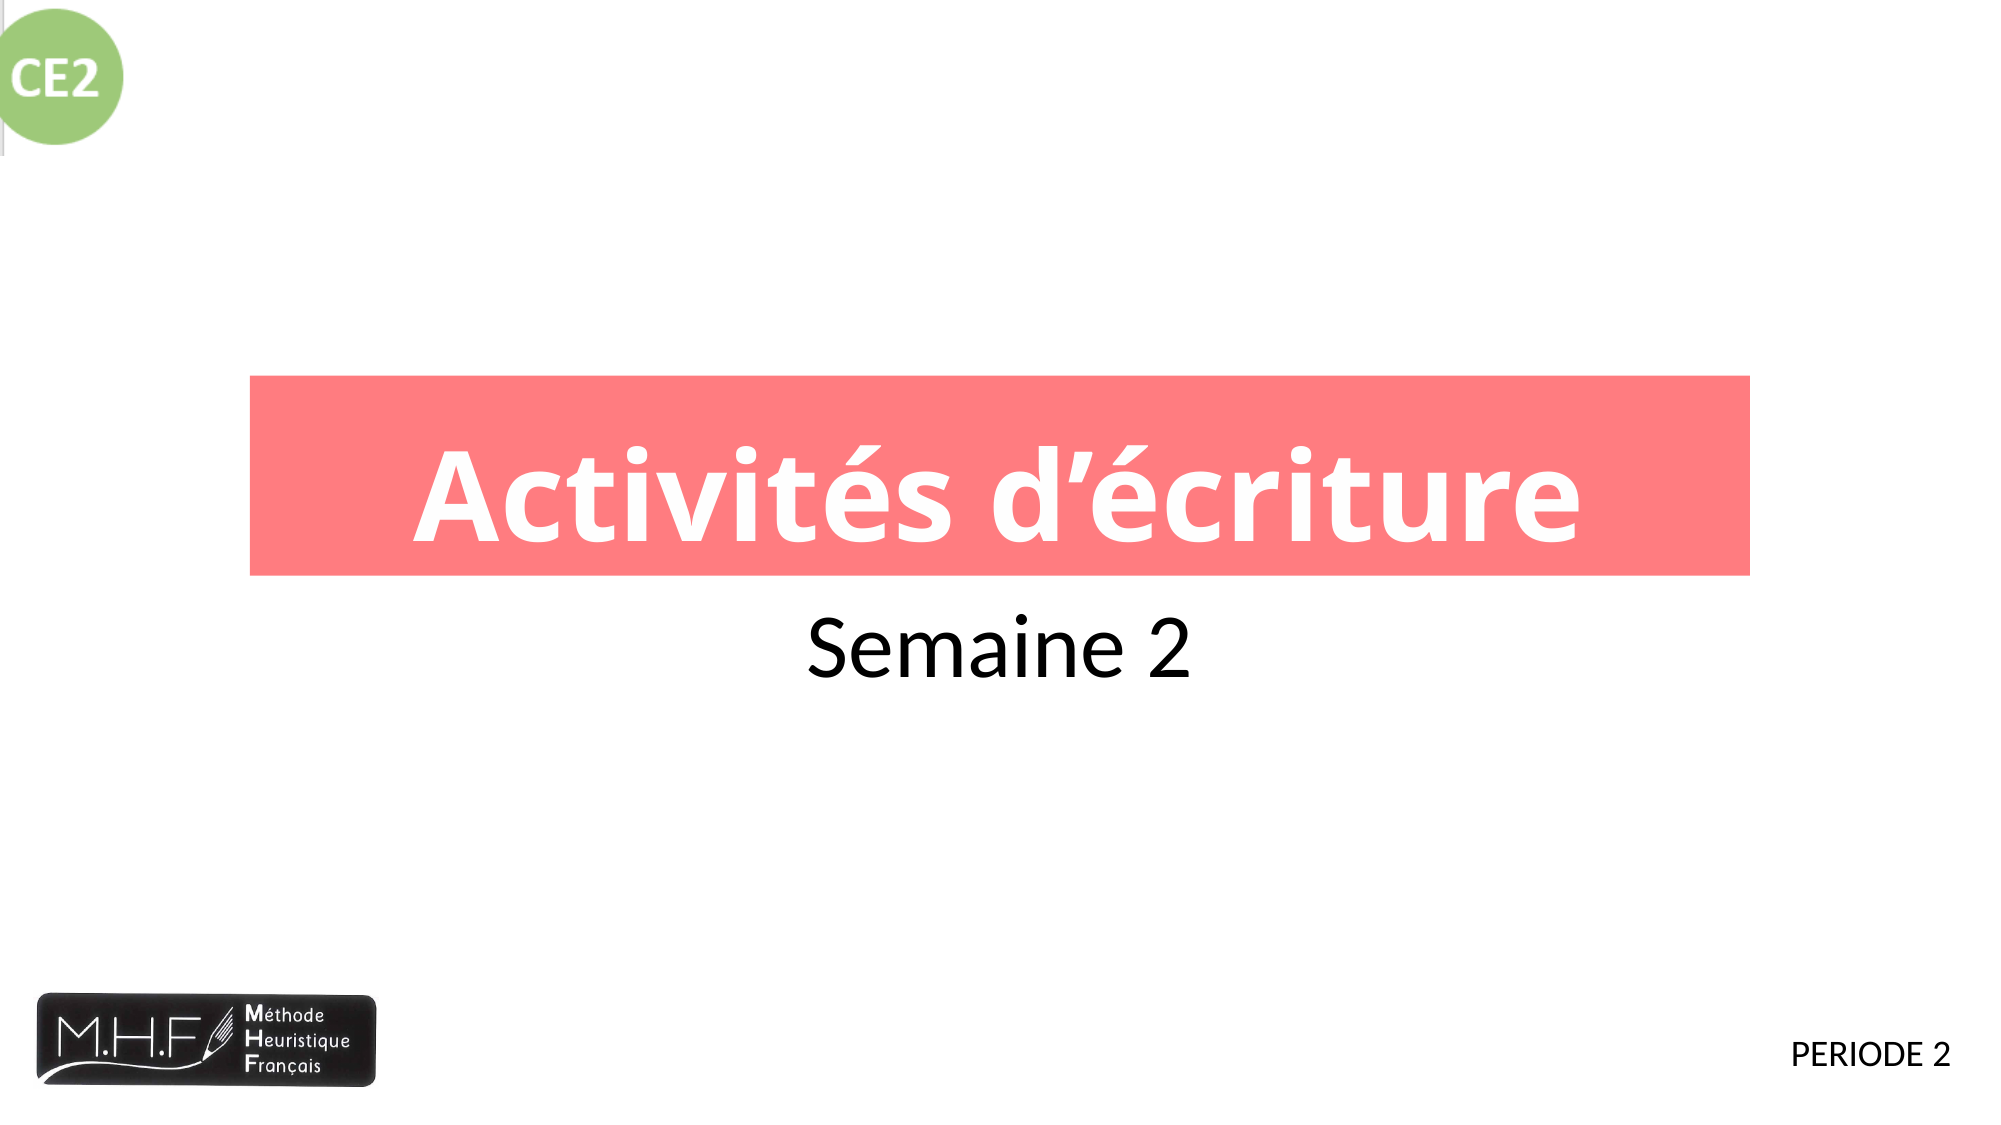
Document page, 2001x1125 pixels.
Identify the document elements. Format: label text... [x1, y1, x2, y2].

picture [33, 990, 379, 1089]
text_box PERIODE 2 [1362, 1021, 1967, 1082]
picture [0, 0, 132, 156]
subtitle Semaine 2 [249, 590, 1750, 863]
title Activités d’écriture [249, 375, 1750, 576]
